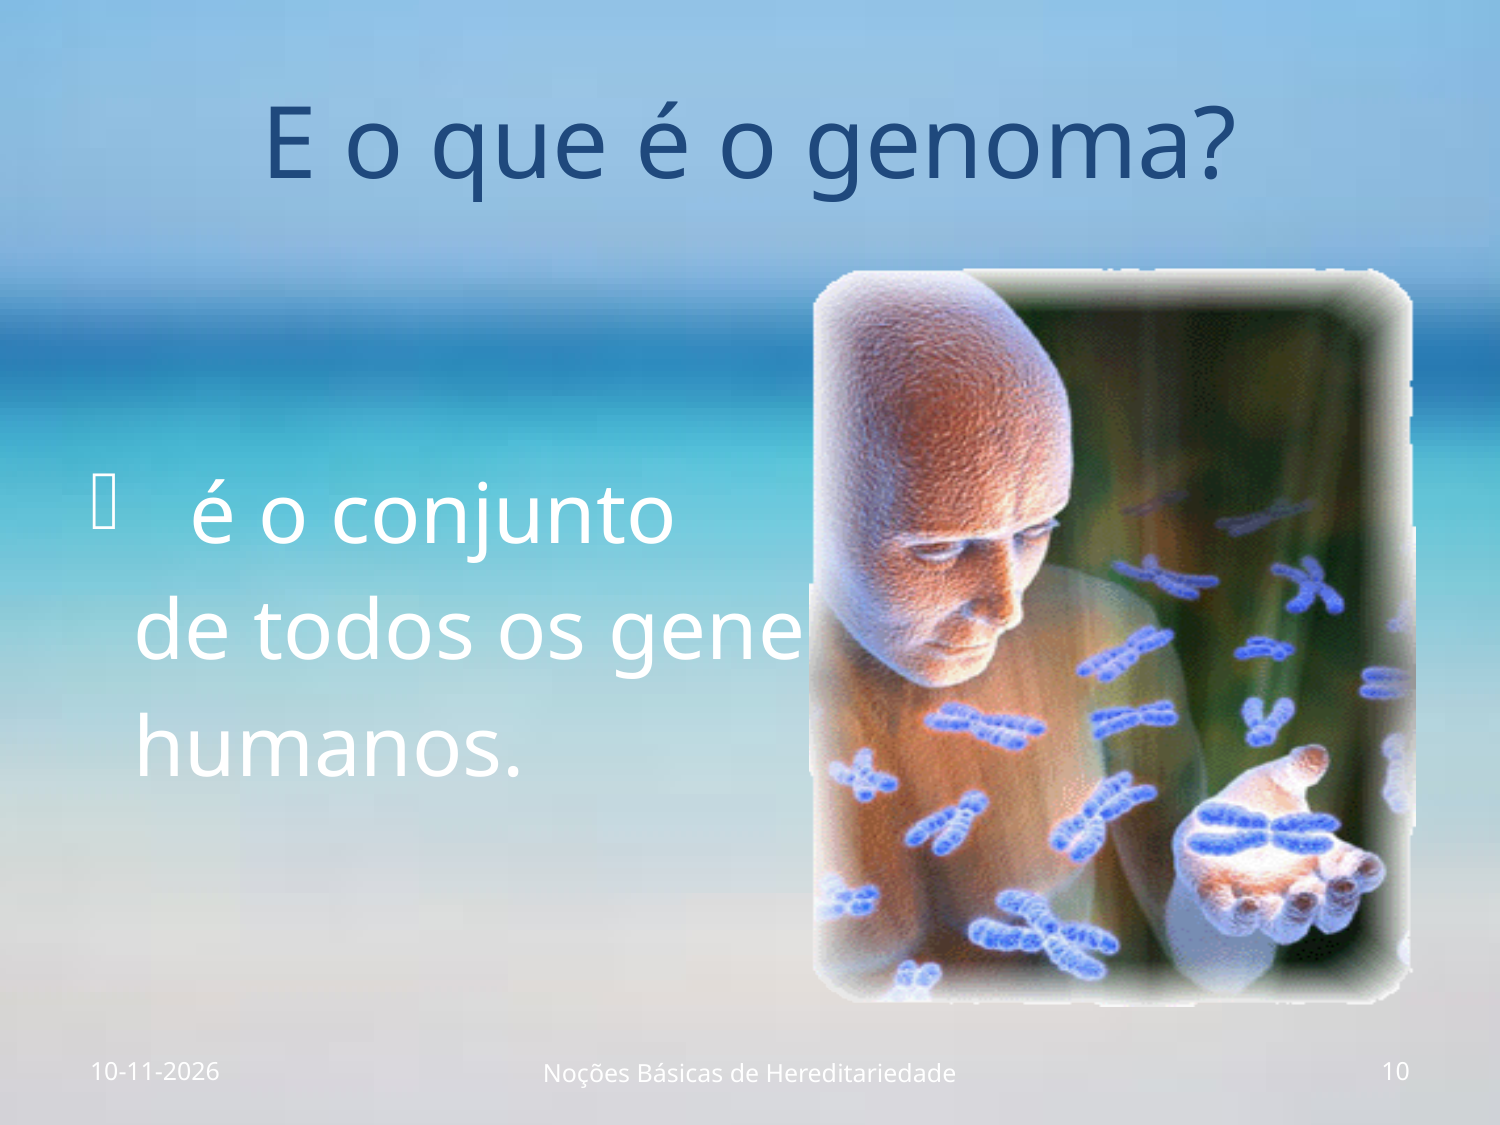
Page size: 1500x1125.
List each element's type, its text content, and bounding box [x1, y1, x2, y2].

slide_number 10 [1074, 1042, 1425, 1103]
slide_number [75, 1042, 425, 1103]
title E o que é o genoma? [75, 45, 1425, 233]
list é o conjunto de todos os genes humanos. [75, 262, 1425, 1005]
footer Noções Básicas de Hereditariedade [512, 1042, 988, 1103]
picture [0, 0, 1500, 1125]
